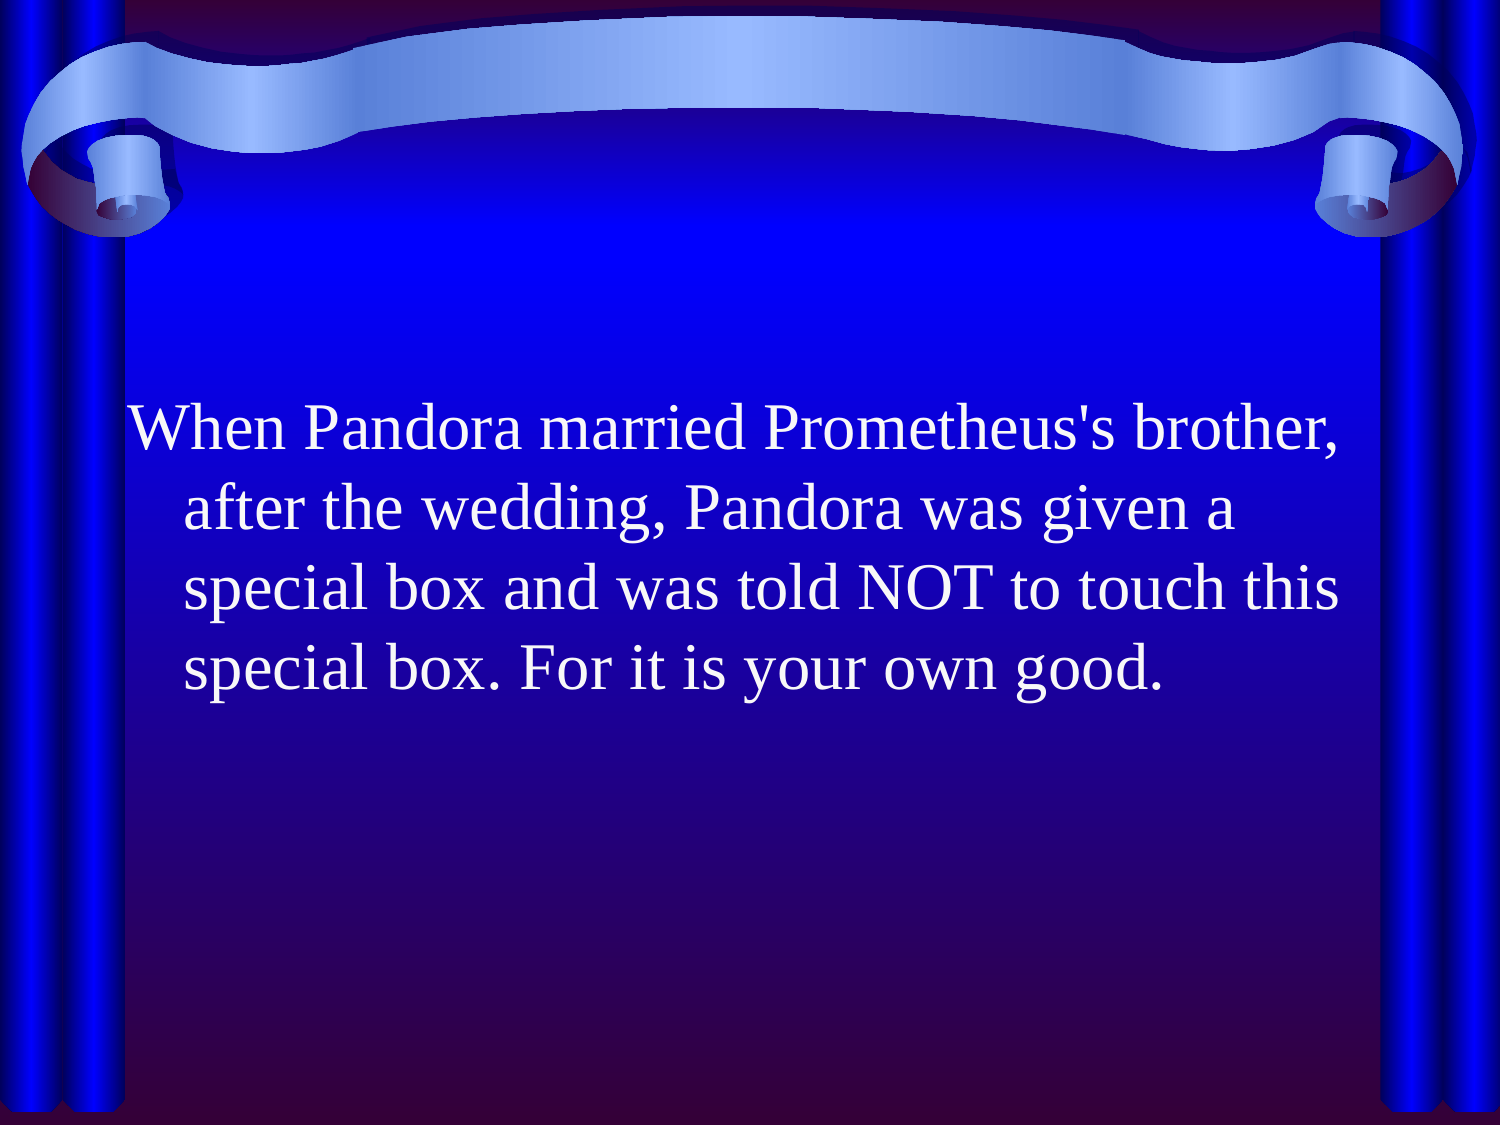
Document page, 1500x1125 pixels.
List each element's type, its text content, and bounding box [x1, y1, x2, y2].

title [112, 149, 1388, 338]
list When Pandora married Prometheus's brother, after the wedding, Pandora was given a special box and was told NOT to touch this special box. For it is your own good. [112, 374, 1388, 1051]
